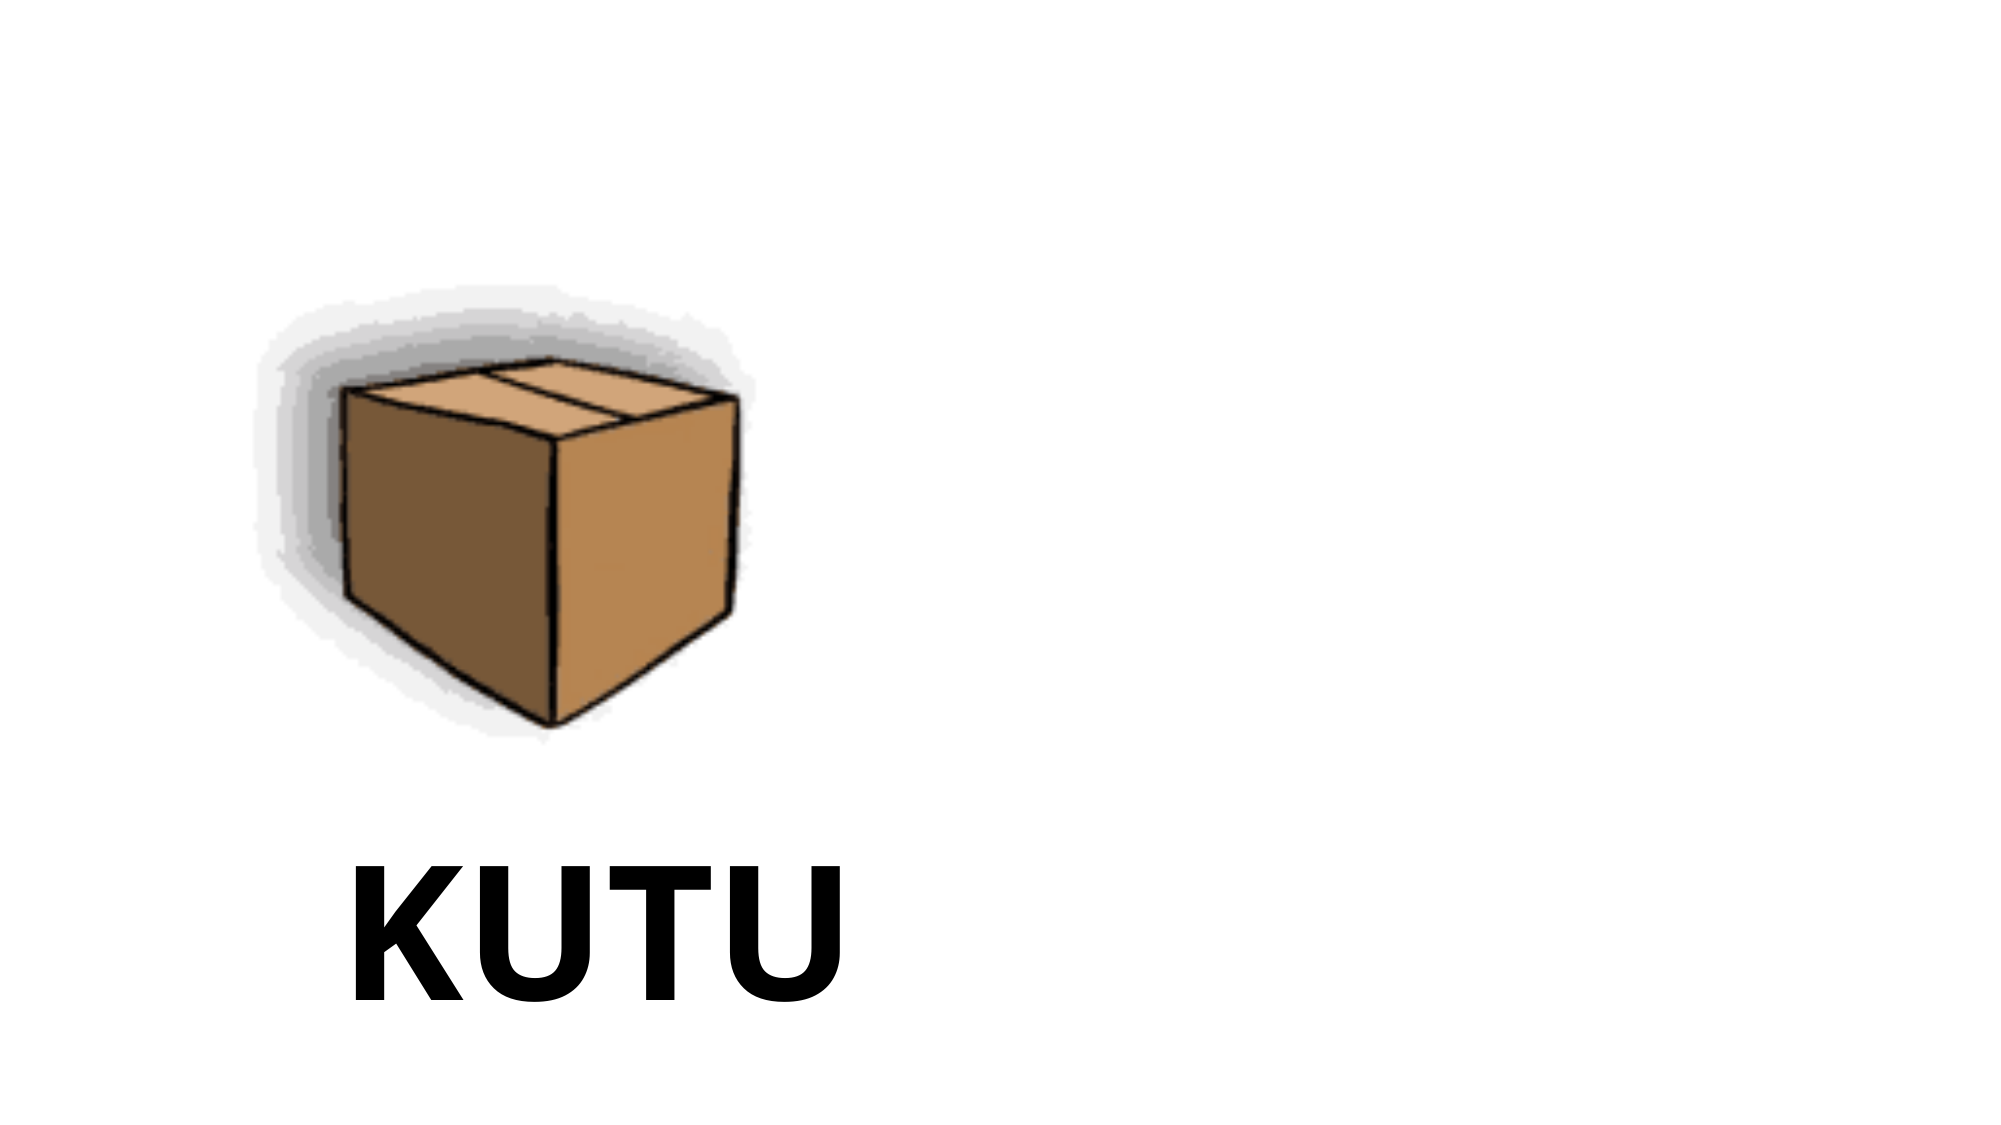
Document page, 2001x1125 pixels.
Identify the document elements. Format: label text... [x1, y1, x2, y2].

picture [111, 0, 967, 812]
title KUTU [324, 830, 1047, 1049]
